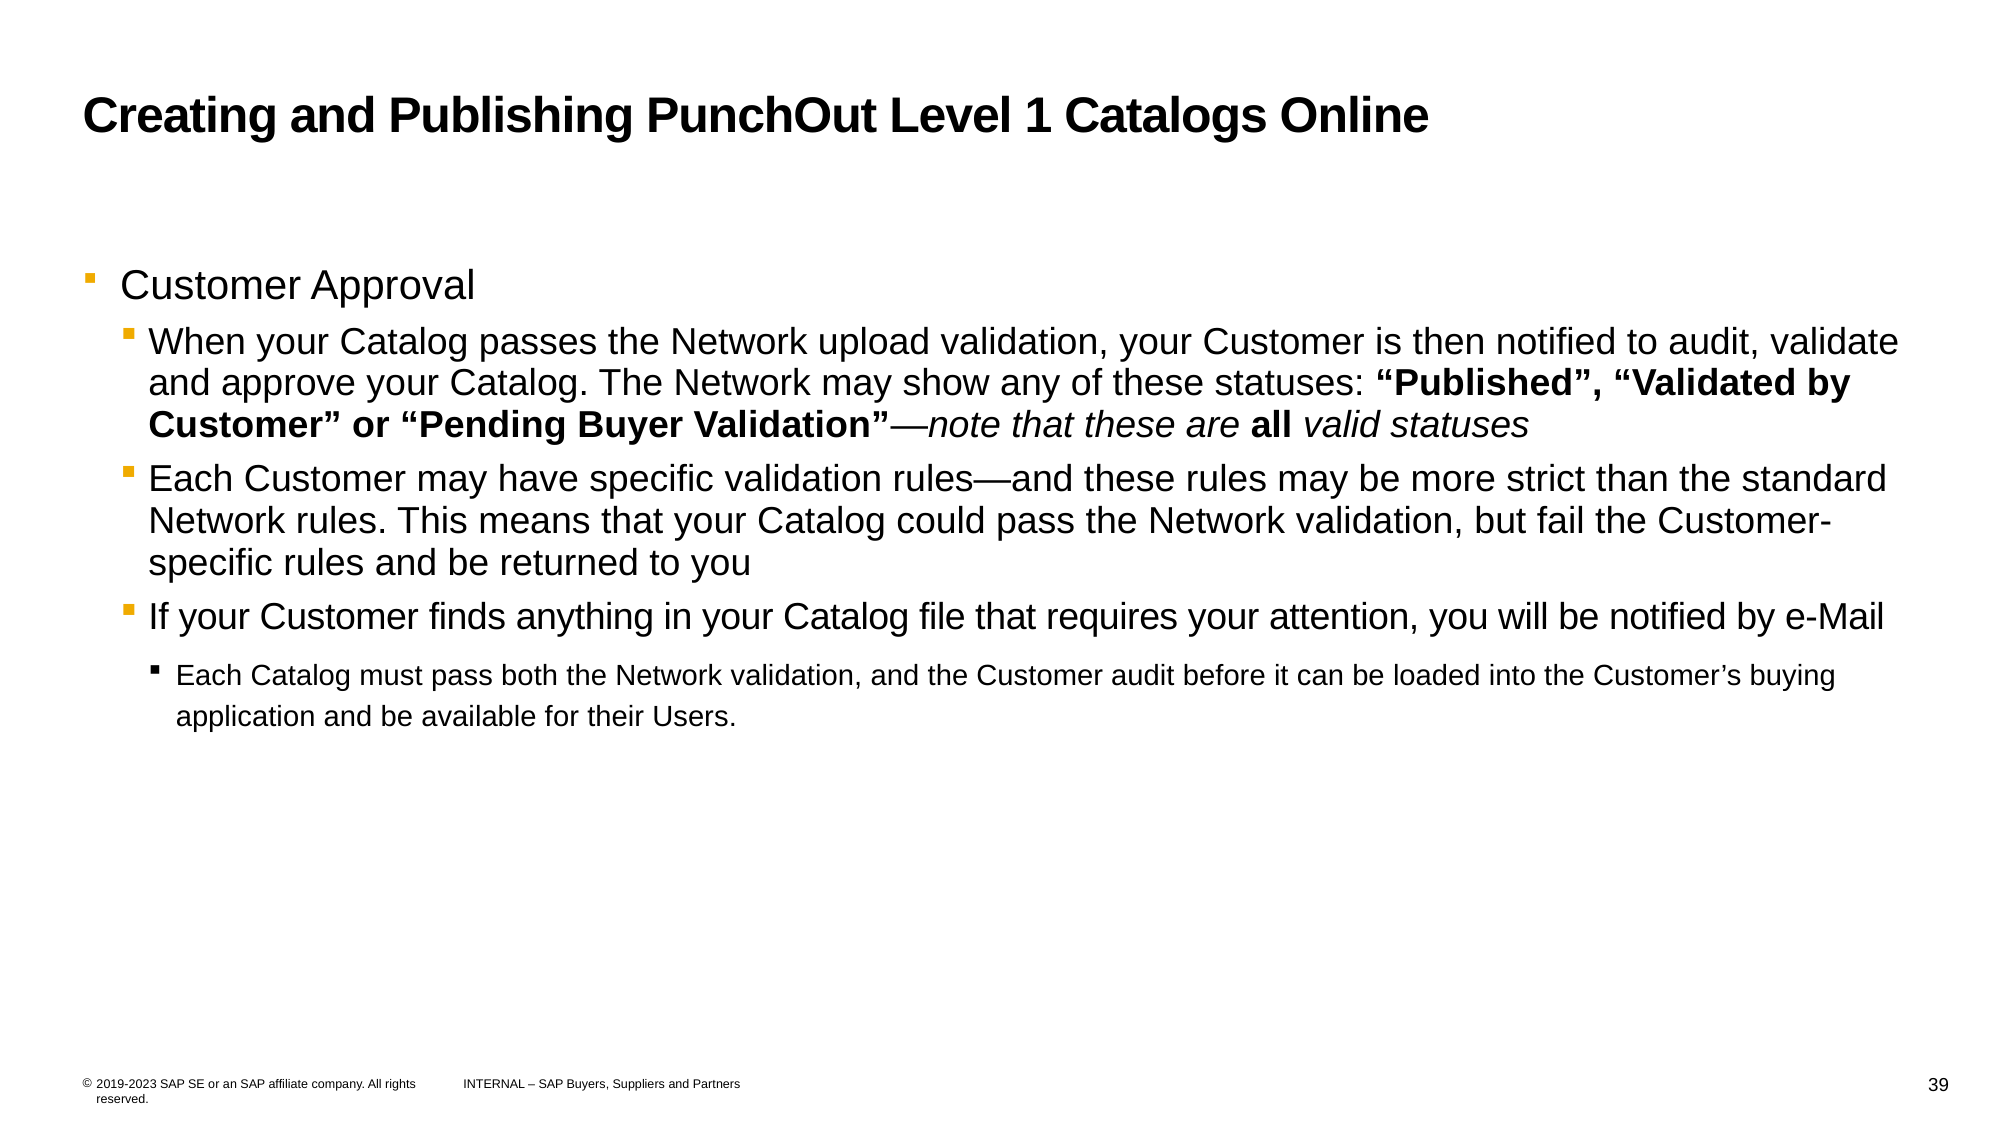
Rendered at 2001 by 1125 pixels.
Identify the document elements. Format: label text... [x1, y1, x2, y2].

list Customer Approval When your Catalog passes the Network upload validation, your Customer is then notified to audit, validate and approve your Catalog. The Network may show any of these statuses: “Published”, “Validated by Customer” or “Pending Buyer Validation”—note that these are all valid statuses Each Customer may have specific validation rules—and these rules may be more strict than the standard Network rules. This means that your Catalog could pass the Network validation, but fail the Customer-specific rules and be returned to you If your Customer finds anything in your Catalog file that requires your attention, you will be notified by e-Mail Each Catalog must pass both the Network validation, and the Customer audit before it can be loaded into the Customer’s buying application and be available for their Users. [82, 265, 1918, 1040]
title Creating and Publishing PunchOut Level 1 Catalogs Online [82, 82, 1918, 144]
